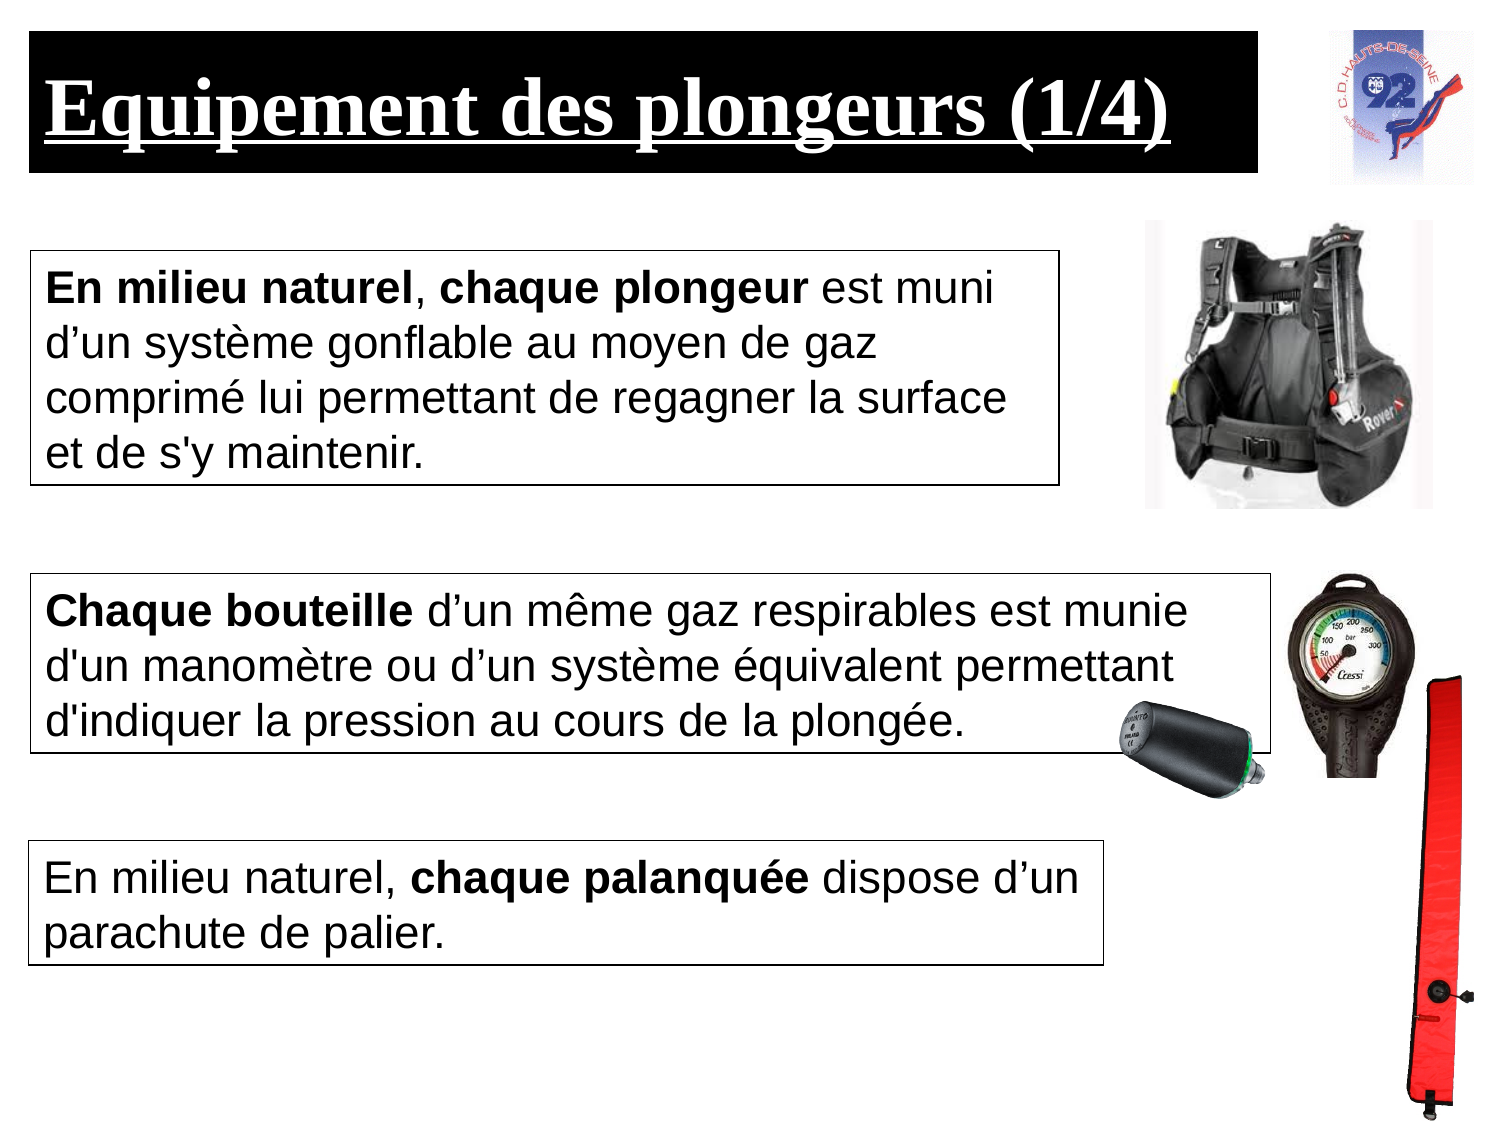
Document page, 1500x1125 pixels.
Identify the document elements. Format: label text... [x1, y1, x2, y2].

picture [1145, 220, 1433, 509]
text_box En milieu naturel, chaque palanquée dispose d’un parachute de palier. [28, 840, 1104, 966]
text_box Chaque bouteille d’un même gaz respirables est munie d'un manomètre ou d’un système équivalent permettant d'indiquer la pression au cours de la plongée. [30, 573, 1242, 753]
title Equipement des plongeurs (1/4) [29, 31, 1258, 173]
picture [1103, 570, 1478, 1125]
picture [1328, 30, 1474, 185]
text_box En milieu naturel, chaque plongeur est muni d’un système gonflable au moyen de gaz comprimé lui permettant de regagner la surface et de s'y maintenir. [30, 250, 1059, 486]
